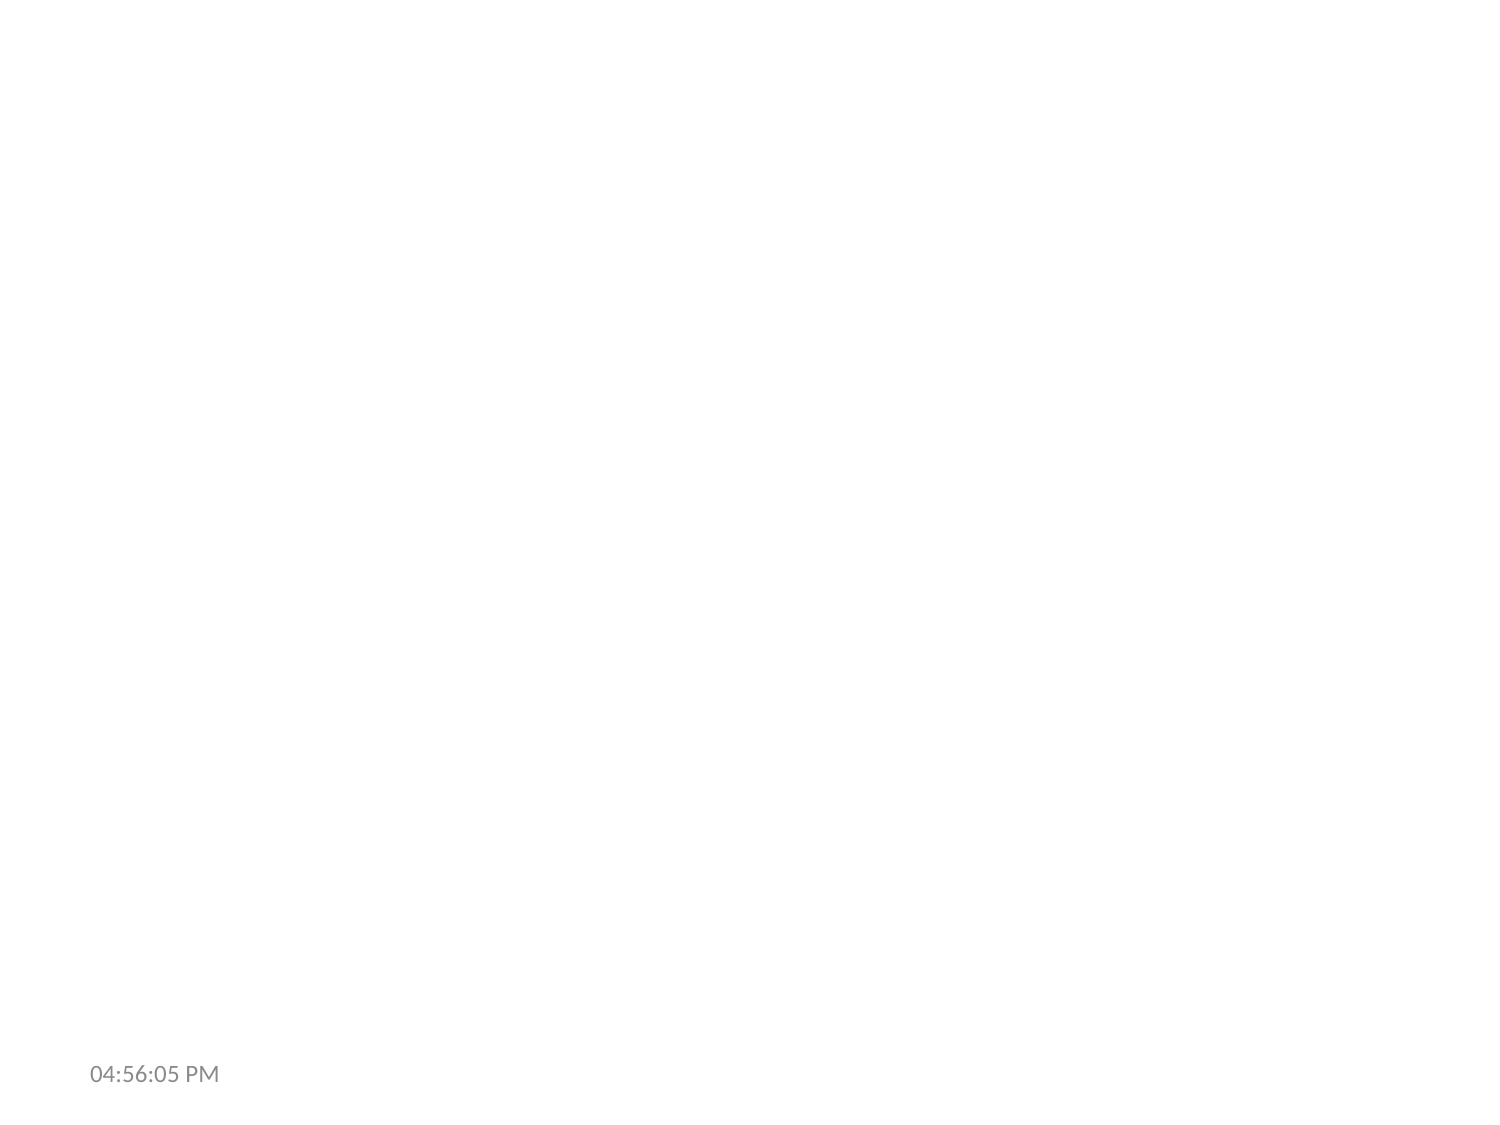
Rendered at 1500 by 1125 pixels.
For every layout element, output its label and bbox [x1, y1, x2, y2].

slide_number [75, 1042, 425, 1103]
